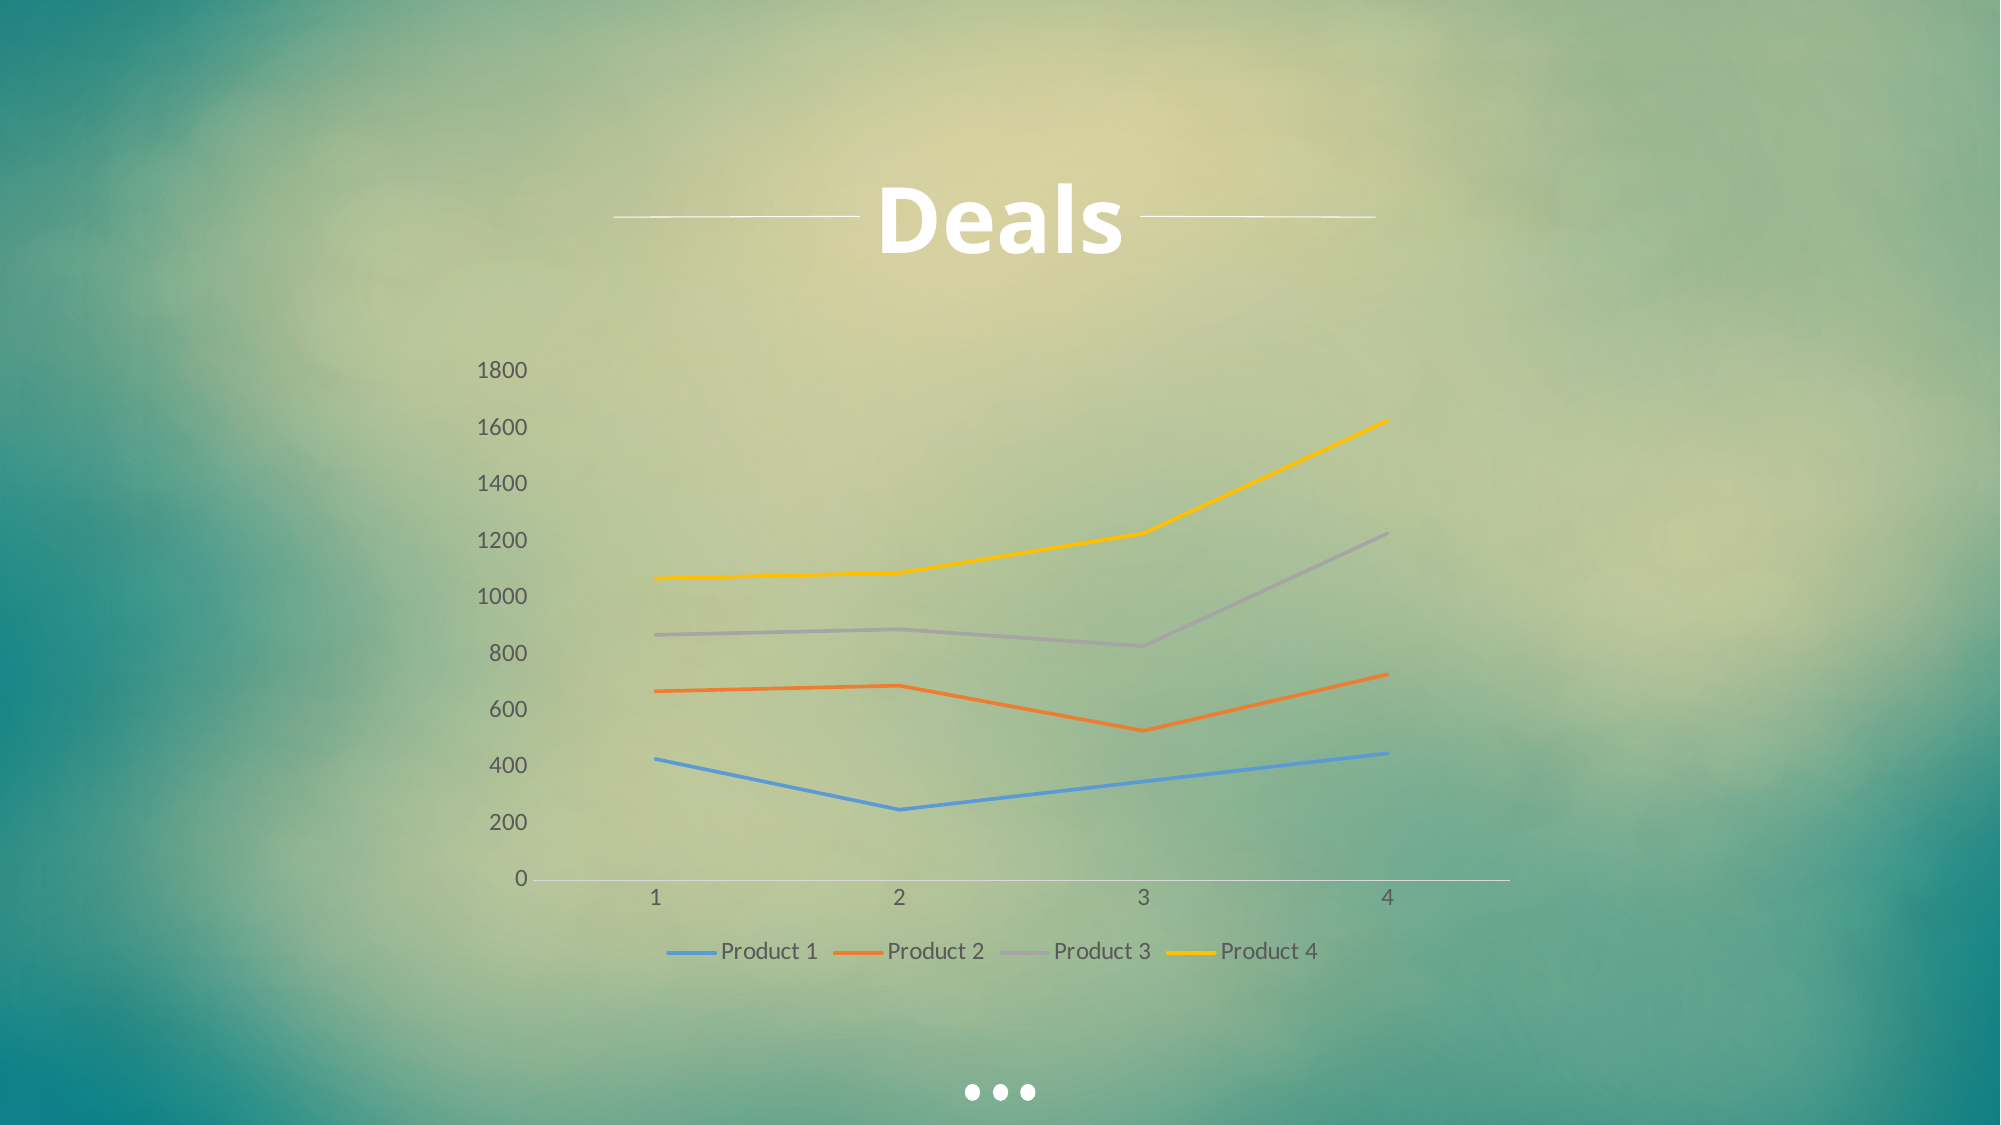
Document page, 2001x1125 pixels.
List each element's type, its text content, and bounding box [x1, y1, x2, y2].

text_box Deals [859, 154, 1141, 279]
chart [454, 347, 1532, 972]
text_box [1019, 1082, 1037, 1102]
text_box [963, 1082, 982, 1102]
text_box [991, 1082, 1010, 1102]
picture [0, 0, 2000, 1125]
